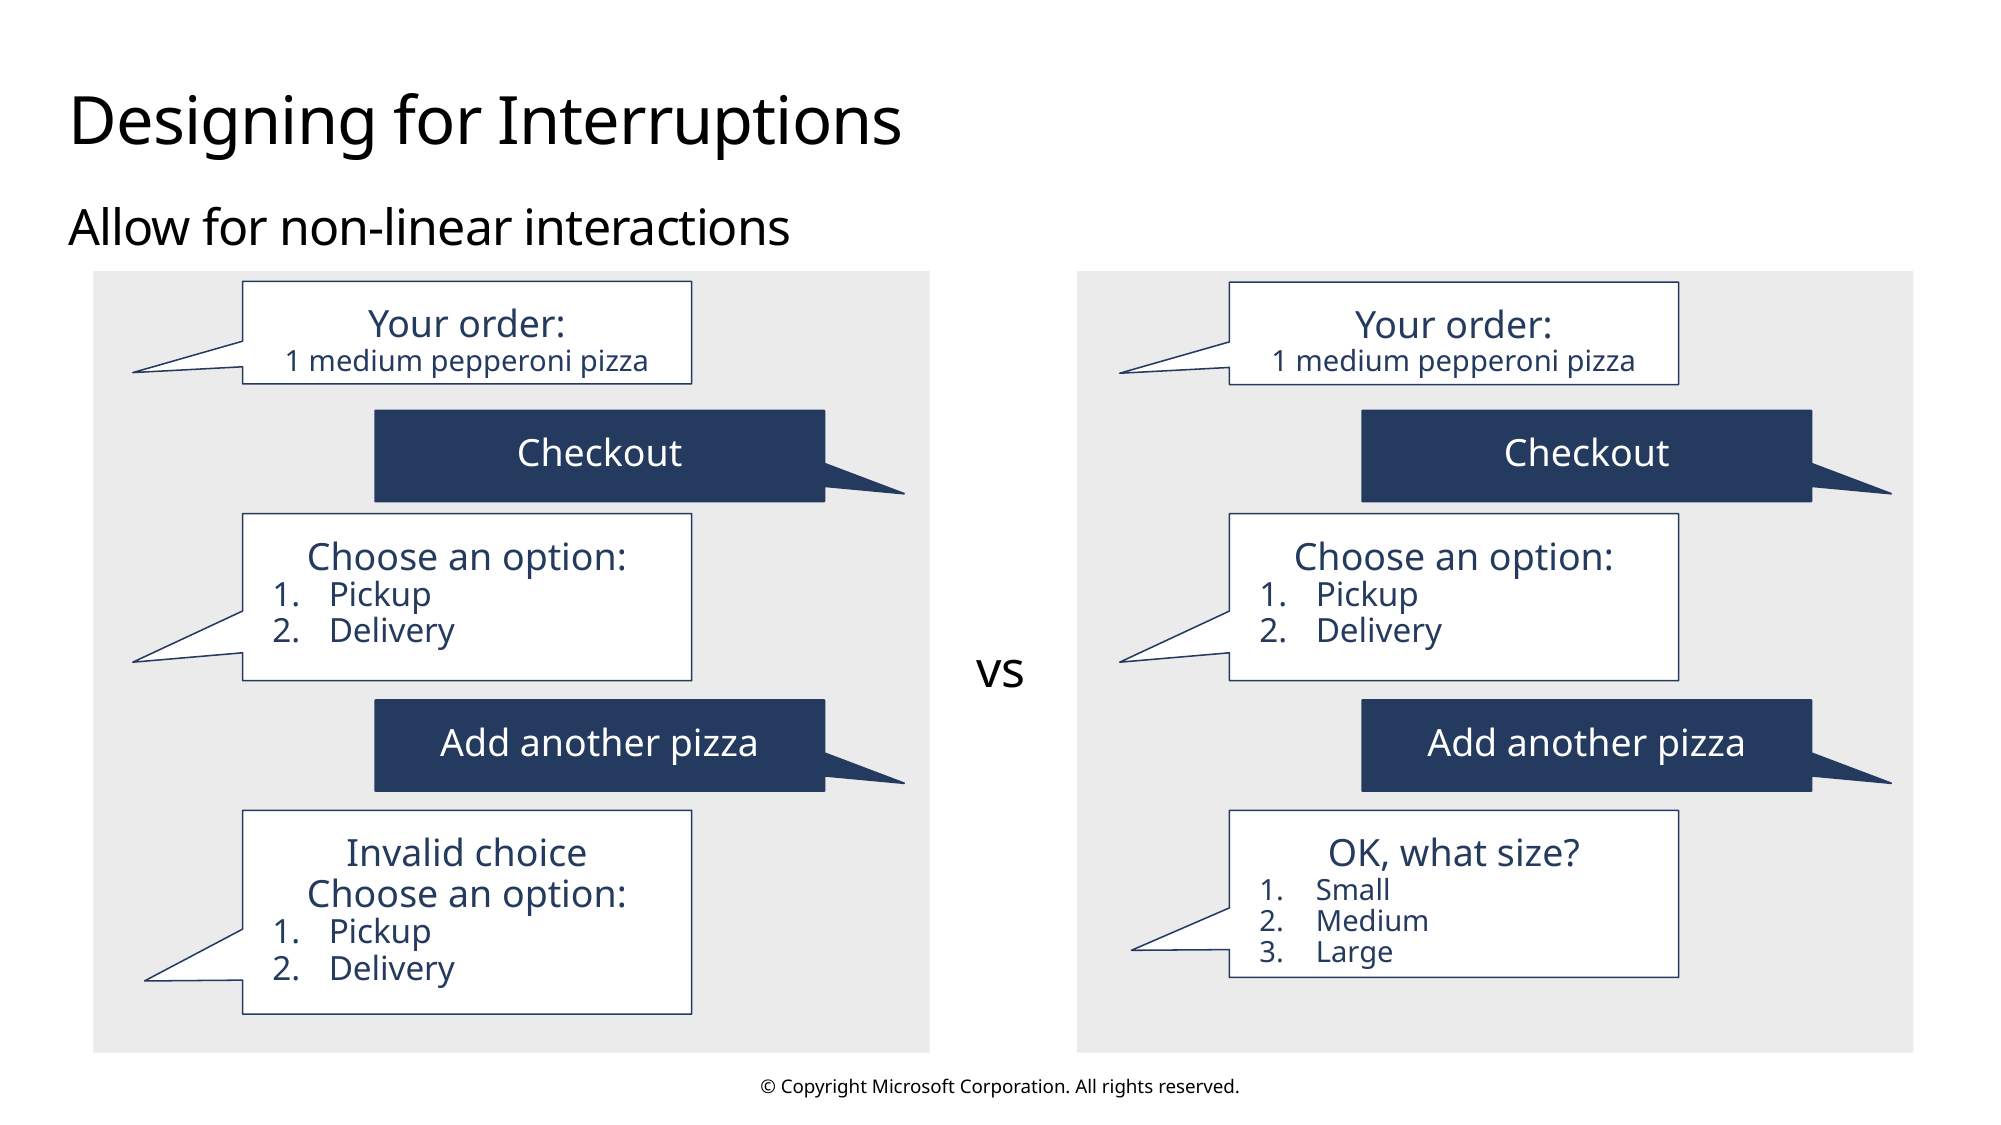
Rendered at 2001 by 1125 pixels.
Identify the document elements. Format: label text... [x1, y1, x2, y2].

list Allow for non-linear interactions [68, 180, 1929, 272]
title Designing for Interruptions [68, 72, 1930, 184]
text_box Add another pizza [374, 699, 906, 792]
text_box Your order: 1 medium pepperoni pizza [1118, 281, 1680, 386]
text_box Add another pizza [1361, 699, 1893, 792]
text_box Checkout [1361, 409, 1893, 503]
text_box Choose an option: Pickup Delivery [132, 512, 693, 682]
text_box Your order: 1 medium pepperoni pizza [132, 280, 693, 385]
text_box OK, what size? Small Medium Large [1130, 809, 1680, 979]
text_box vs [946, 620, 1056, 723]
text_box [1076, 272, 1914, 1053]
text_box Choose an option: Pickup Delivery [1119, 512, 1680, 682]
text_box [93, 272, 930, 1053]
text_box Checkout [374, 409, 906, 503]
text_box Invalid choice Choose an option: Pickup Delivery [143, 809, 693, 1015]
